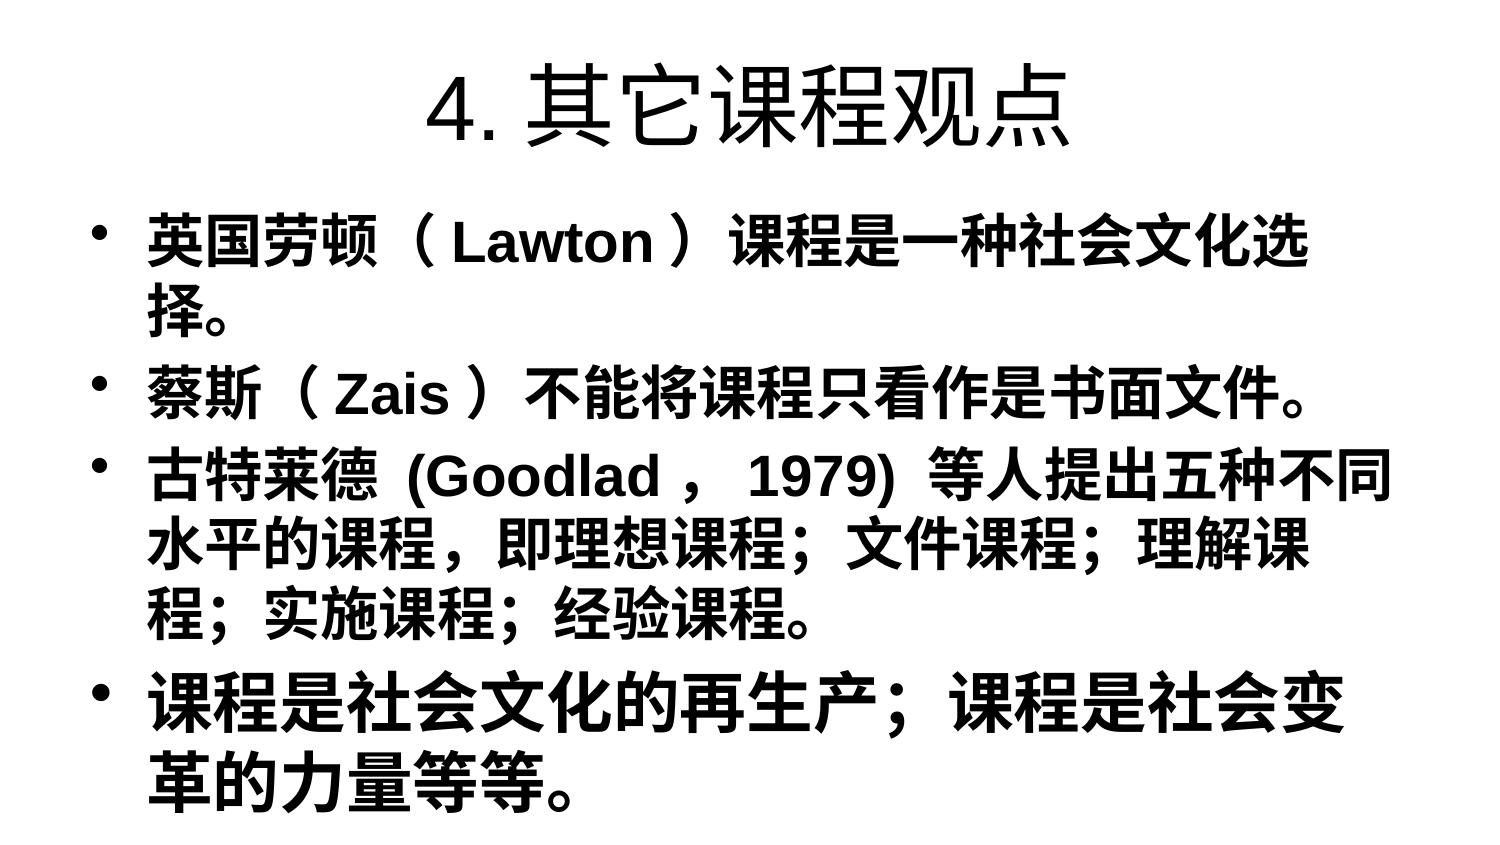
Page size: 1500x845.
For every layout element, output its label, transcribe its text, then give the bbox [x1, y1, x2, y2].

list 英国劳顿（Lawton）课程是一种社会文化选择。 蔡斯（Zais）不能将课程只看作是书面文件。 古特莱德 (Goodlad，1979) 等人提出五种不同水平的课程，即理想课程；文件课程；理解课程；实施课程；经验课程。 课程是社会文化的再生产；课程是社会变革的力量等等。 [74, 196, 1426, 755]
title 4.其它课程观点 [74, 33, 1426, 175]
